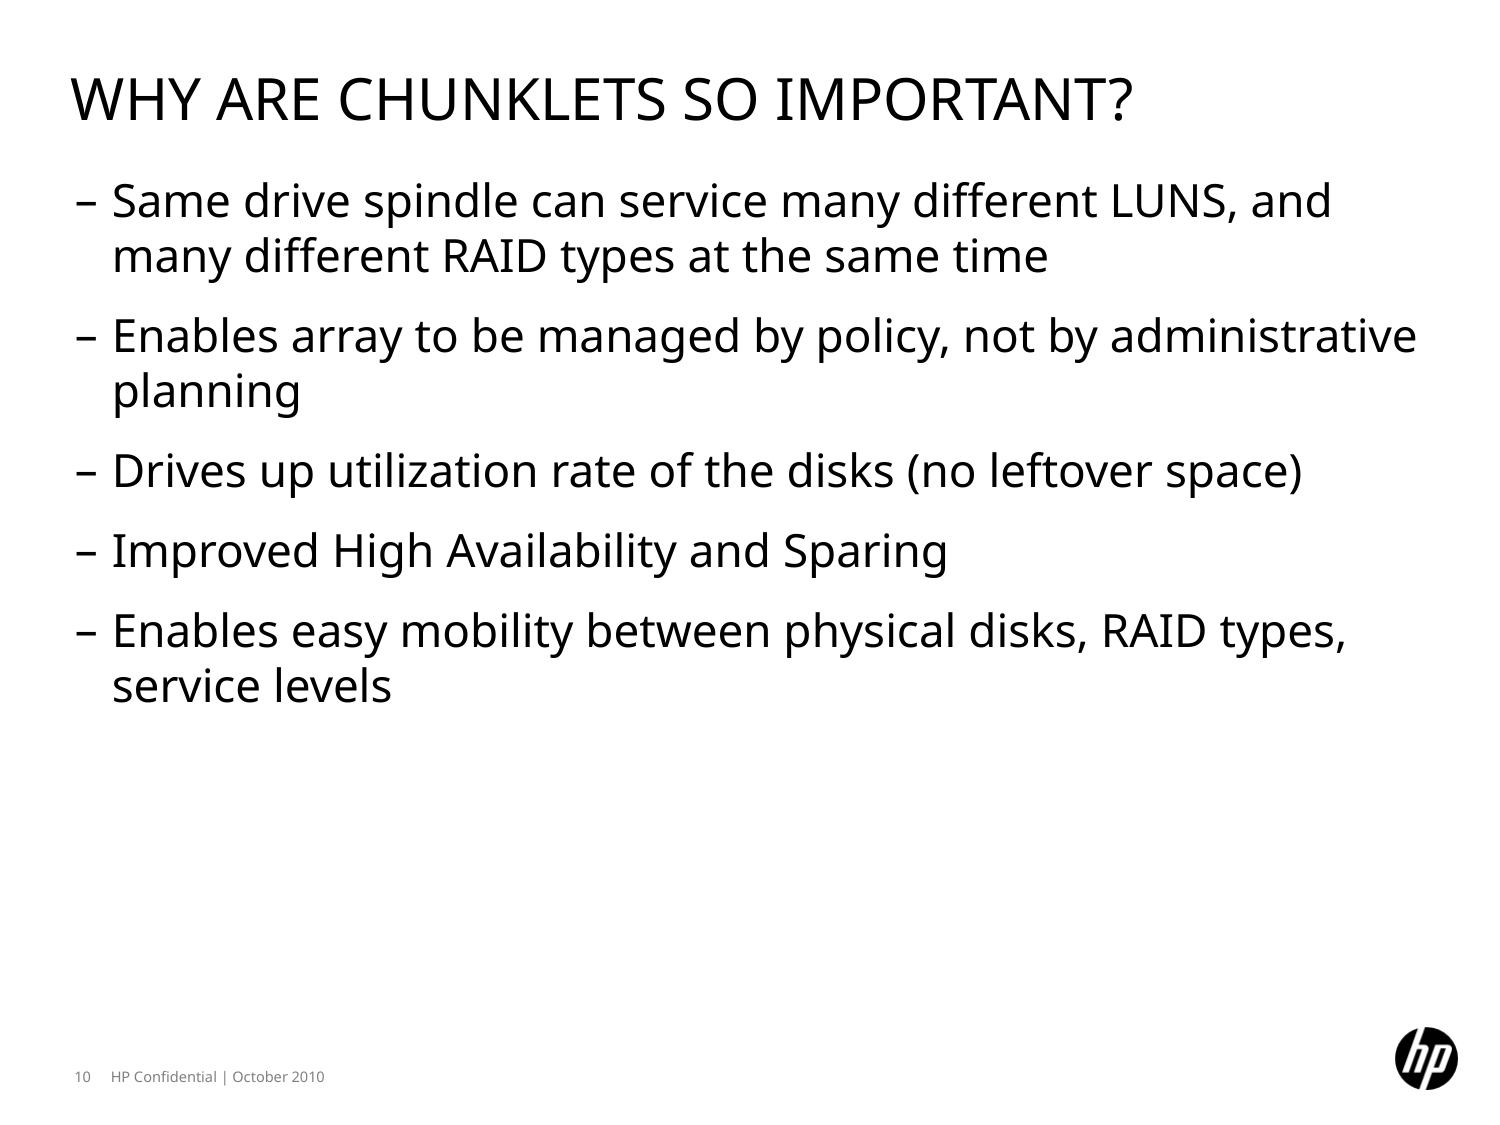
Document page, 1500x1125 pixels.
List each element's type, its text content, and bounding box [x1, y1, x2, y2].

picture [1393, 1025, 1460, 1092]
title Why are Chunklets so Important? [55, 55, 1451, 128]
list Same drive spindle can service many different LUNS, and many different RAID types at the same time Enables array to be managed by policy, not by administrative planning Drives up utilization rate of the disks (no leftover space) Improved High Availability and Sparing Enables easy mobility between physical disks, RAID types, service levels [59, 163, 1456, 1005]
